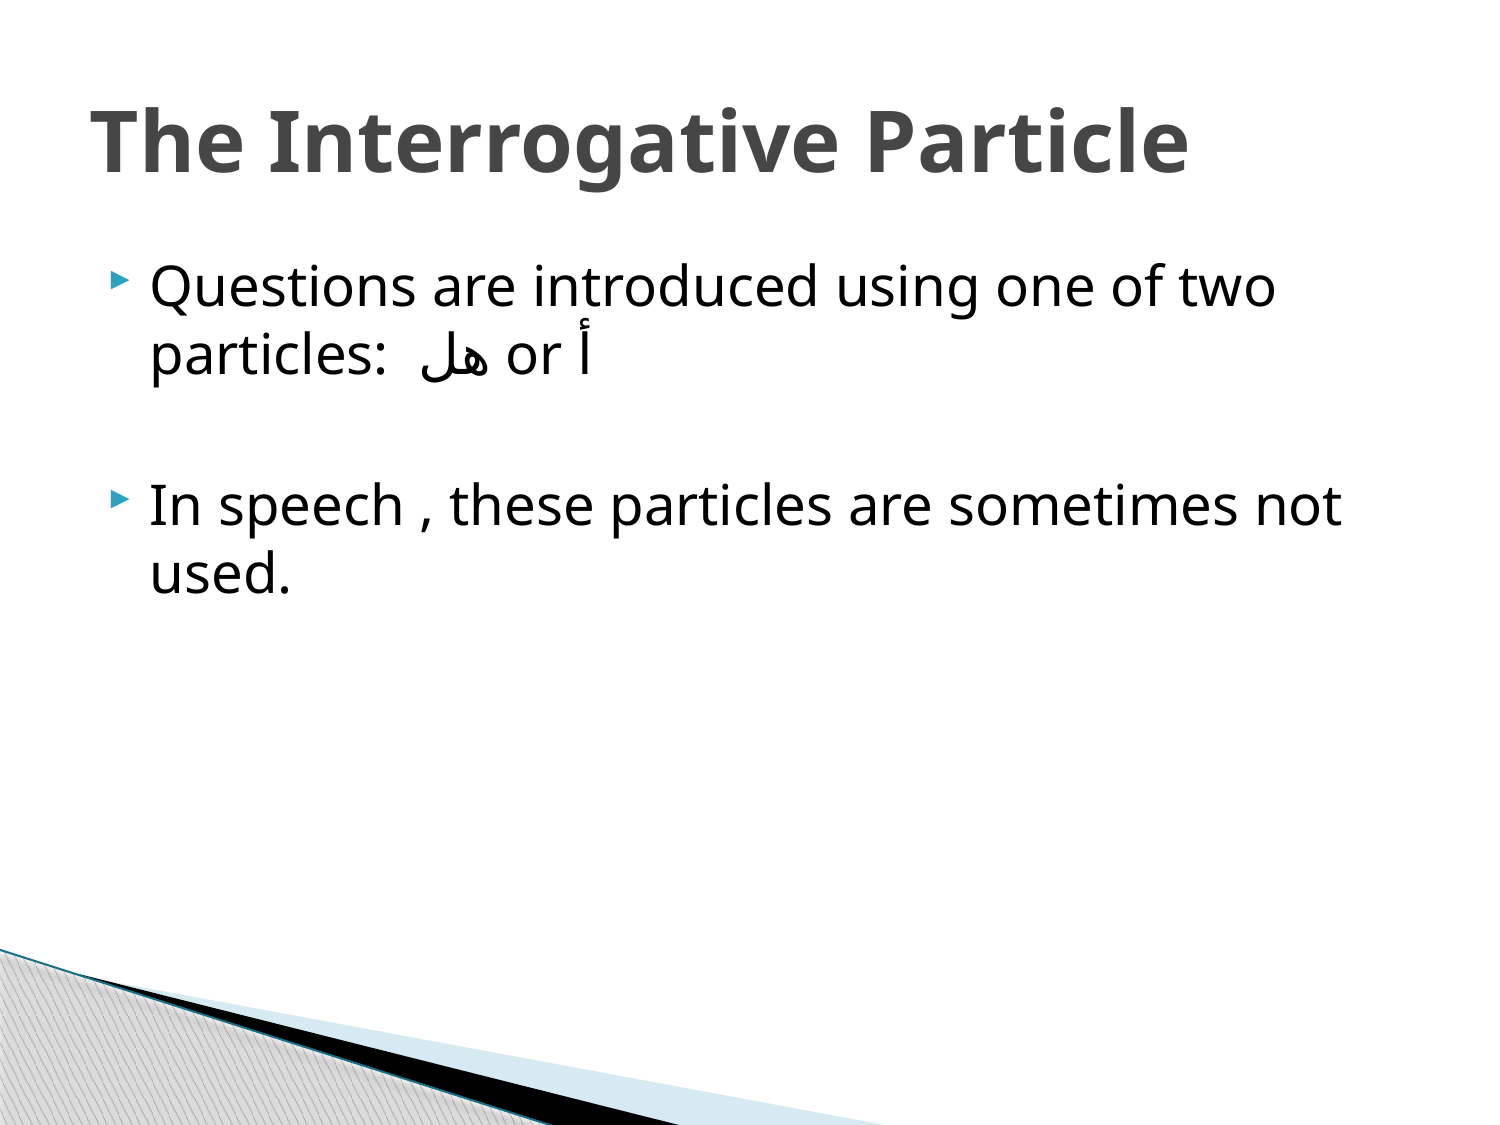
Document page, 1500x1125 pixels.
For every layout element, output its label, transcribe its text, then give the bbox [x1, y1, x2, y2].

list Questions are introduced using one of two particles: هل or أ In speech , these particles are sometimes not used. [75, 243, 1425, 986]
title The Interrogative Particle [75, 45, 1425, 233]
